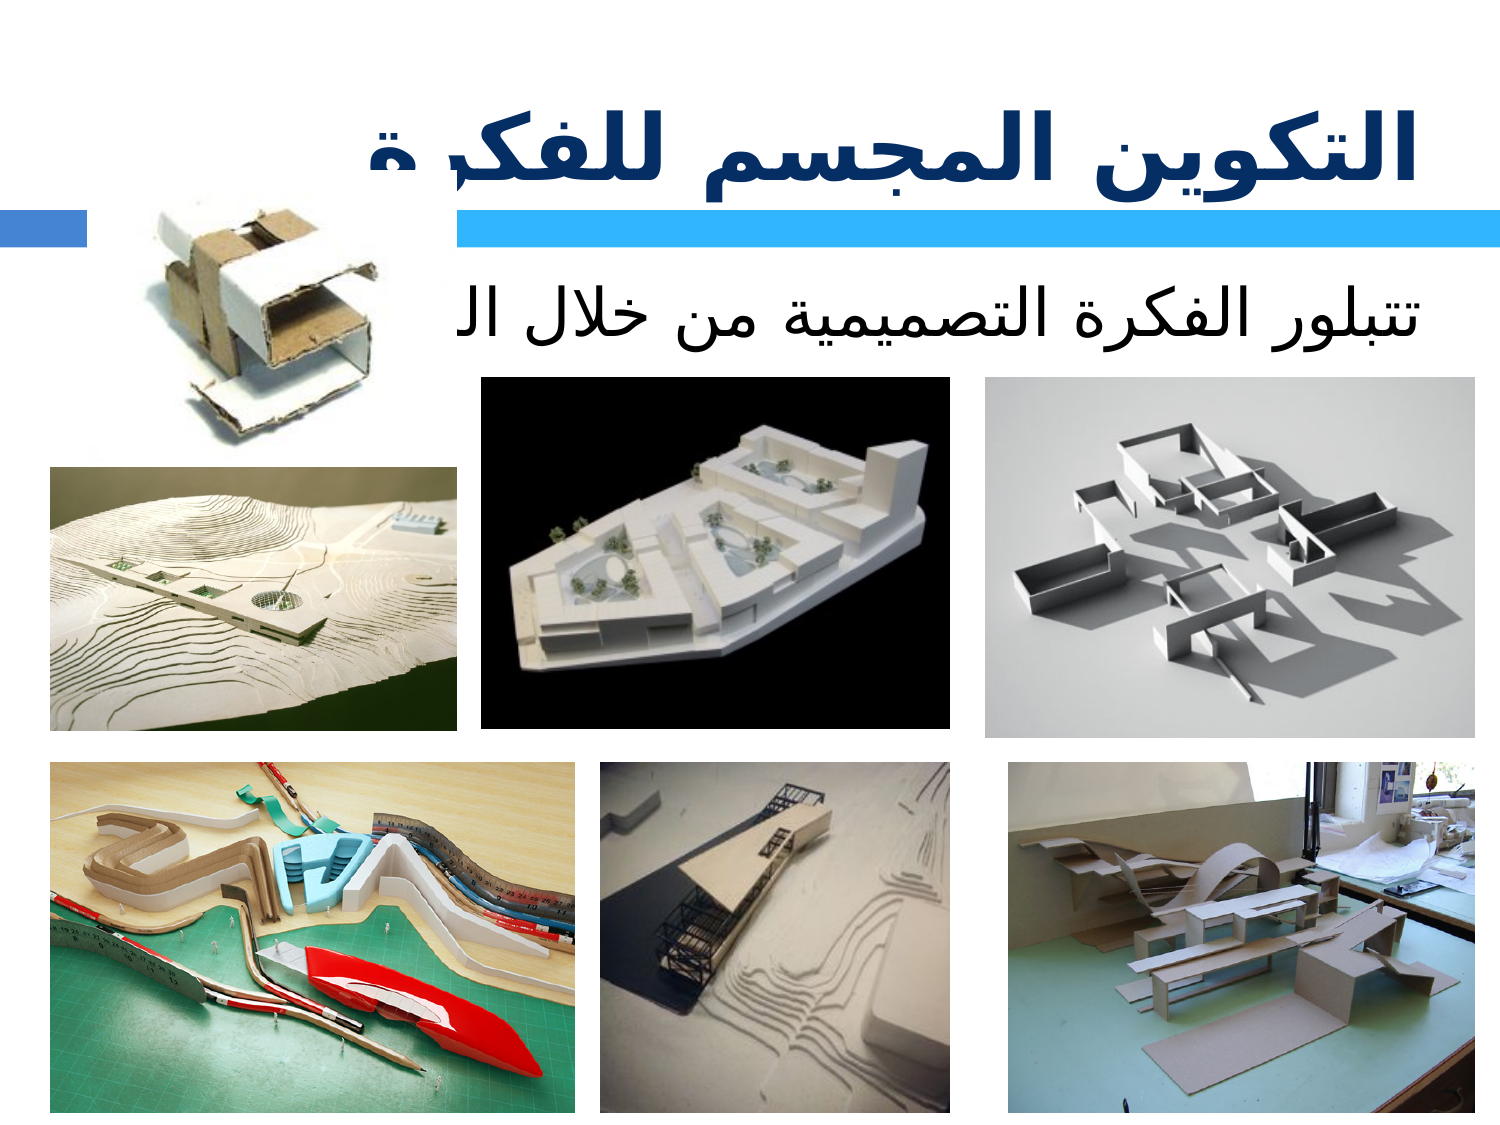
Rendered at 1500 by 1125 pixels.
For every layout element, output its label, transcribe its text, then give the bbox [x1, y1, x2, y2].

picture [985, 376, 1476, 738]
picture [480, 376, 951, 729]
picture [599, 762, 951, 1113]
picture [87, 169, 457, 463]
list تتبلور الفكرة التصميمية من خلال المجسمات [100, 262, 1438, 1000]
picture [49, 762, 576, 1113]
picture [49, 466, 457, 731]
title التكوين المجسم للفكرة [100, 62, 1438, 225]
picture [1007, 762, 1476, 1113]
